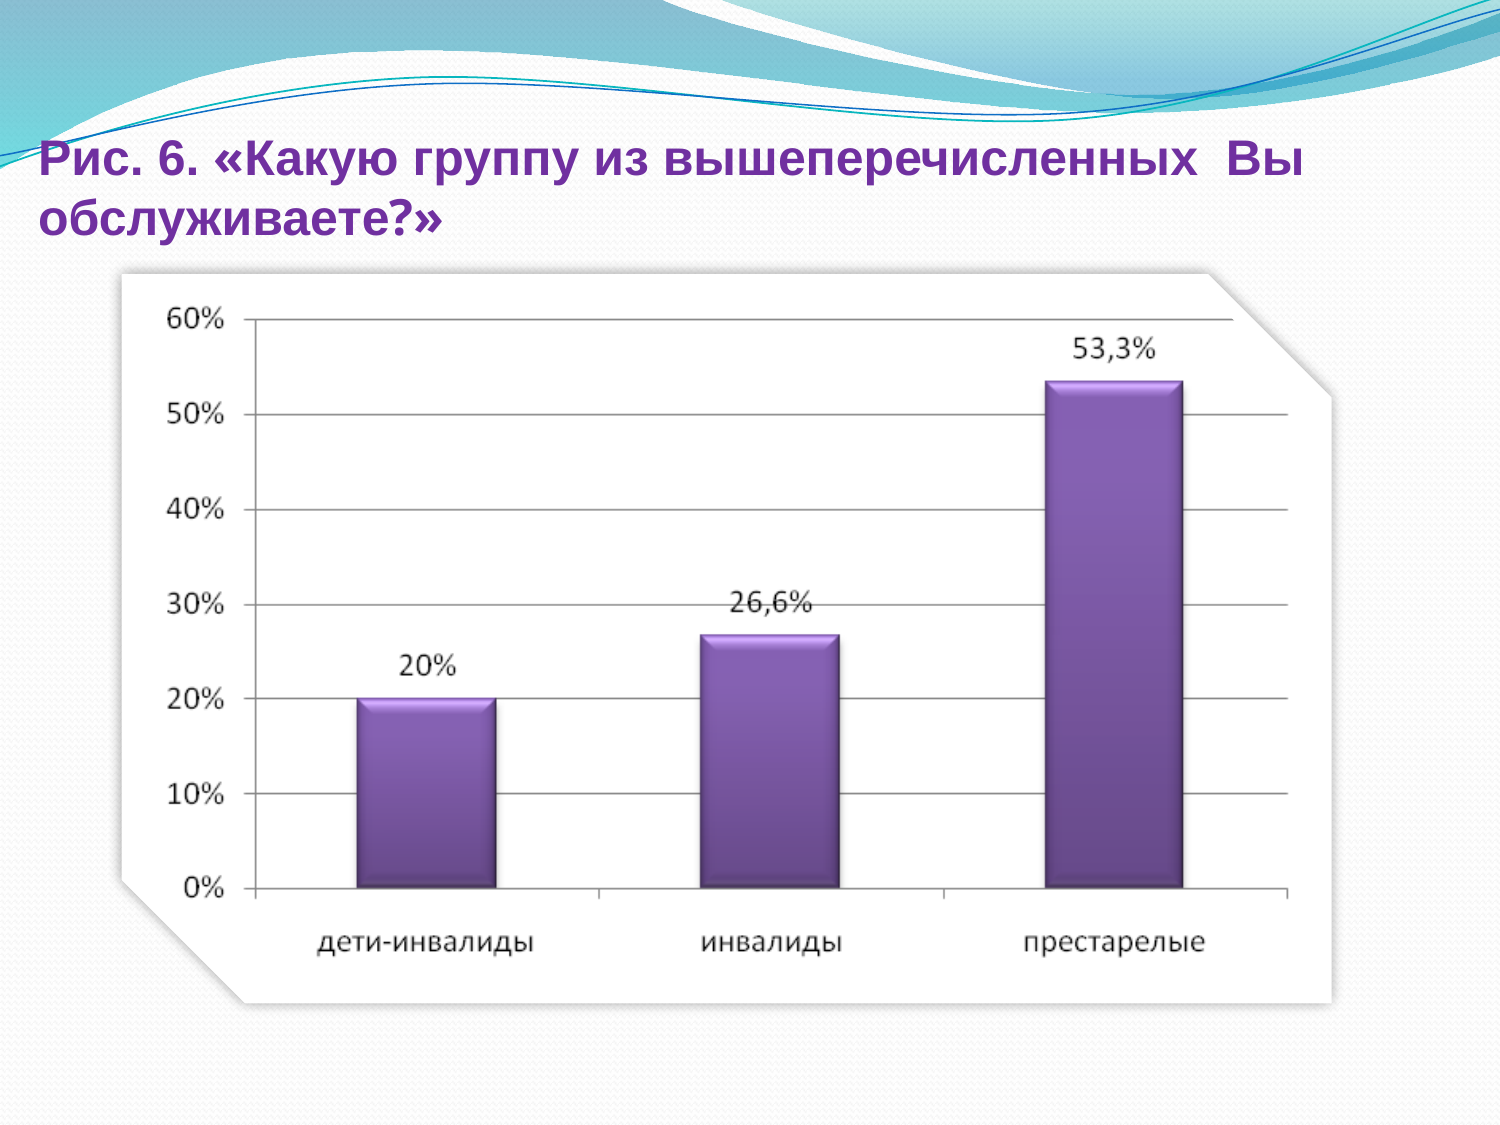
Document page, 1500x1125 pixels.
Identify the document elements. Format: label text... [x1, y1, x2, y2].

picture [128, 280, 1325, 997]
text_box Рис. 6. «Какую группу из вышеперечисленных Вы обслуживаете?» [23, 117, 1465, 253]
